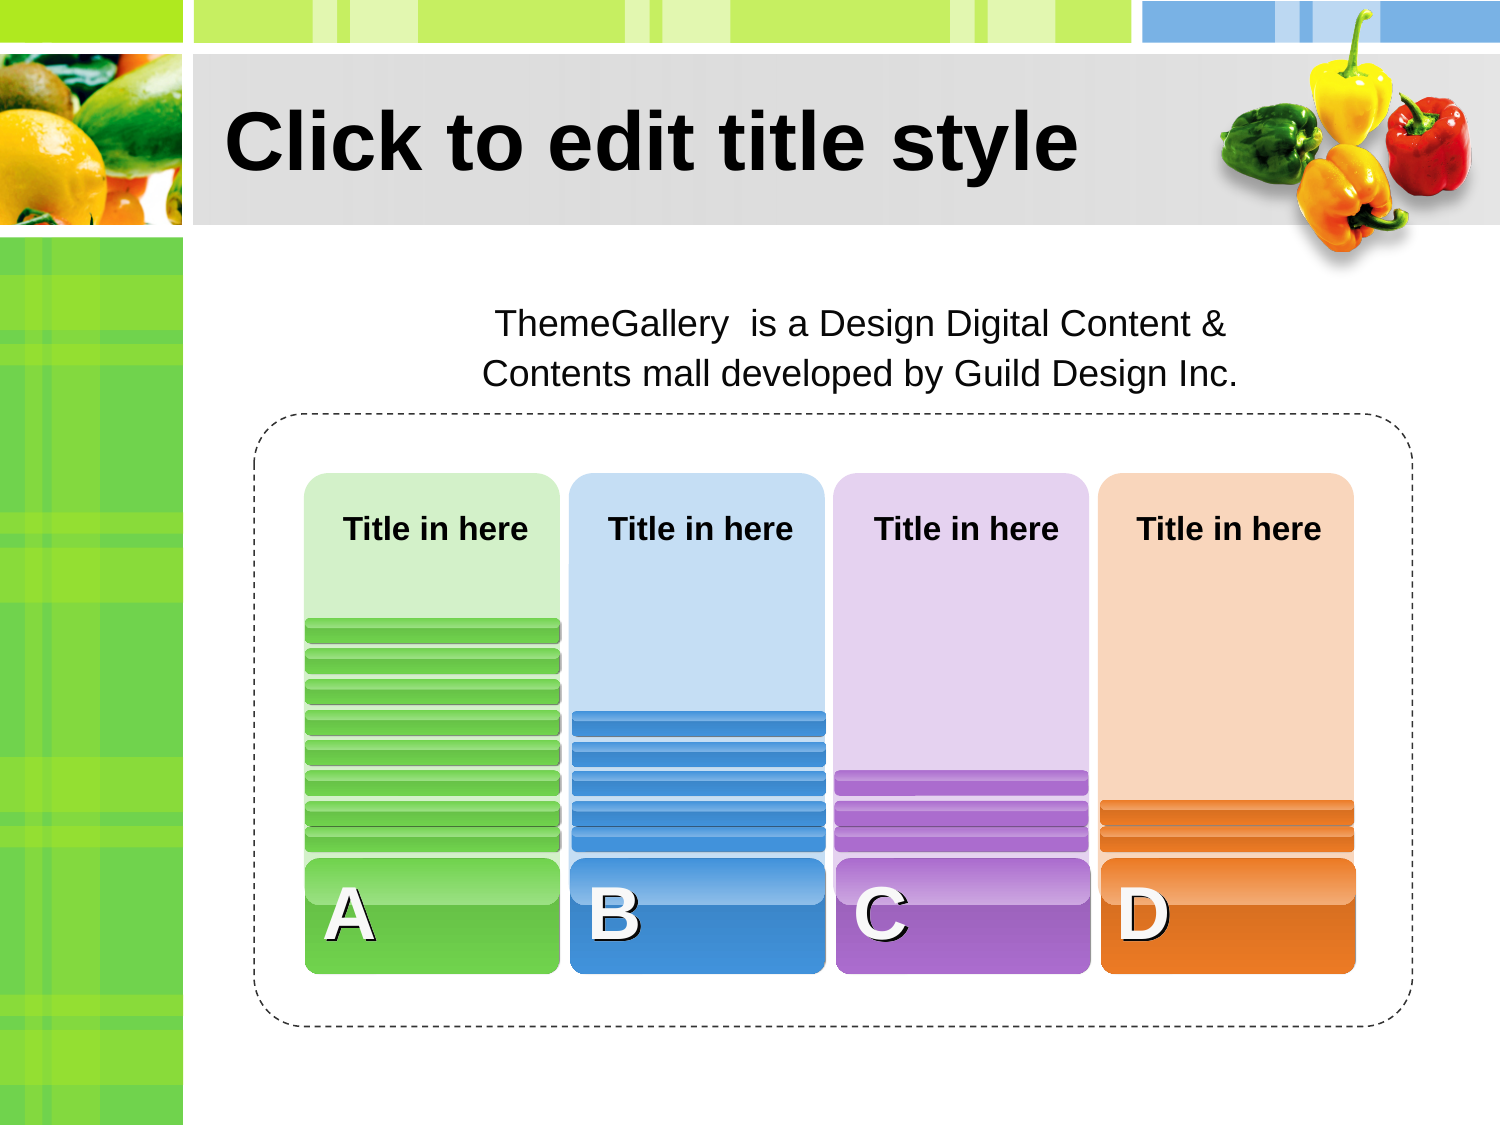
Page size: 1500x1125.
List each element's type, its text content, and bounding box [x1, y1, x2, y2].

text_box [834, 827, 1089, 852]
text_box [305, 827, 560, 852]
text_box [305, 801, 560, 827]
text_box ThemeGallery is a Design Digital Content & Contents mall developed by Guild Design Inc. [441, 287, 1280, 402]
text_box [571, 770, 826, 796]
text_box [1100, 799, 1355, 825]
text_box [835, 858, 1091, 974]
text_box Title in here [1112, 499, 1347, 555]
text_box [1097, 473, 1354, 894]
text_box [568, 473, 825, 892]
text_box Title in here [583, 499, 818, 555]
text_box [303, 473, 560, 887]
picture [0, 54, 182, 225]
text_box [1100, 858, 1356, 974]
text_box Title in here [849, 499, 1084, 555]
title Click to edit title style [209, 75, 1275, 200]
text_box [834, 800, 1089, 827]
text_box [1100, 826, 1355, 852]
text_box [305, 770, 560, 796]
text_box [305, 617, 560, 644]
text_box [571, 741, 826, 767]
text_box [305, 648, 560, 674]
text_box [833, 473, 1090, 894]
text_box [571, 711, 826, 737]
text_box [305, 709, 560, 736]
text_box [570, 858, 826, 974]
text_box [571, 801, 826, 827]
picture [1207, 9, 1483, 279]
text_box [571, 827, 826, 852]
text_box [304, 858, 560, 974]
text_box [834, 770, 1089, 796]
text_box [305, 739, 560, 766]
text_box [305, 679, 560, 705]
text_box [254, 413, 1413, 1027]
text_box Title in here [318, 499, 553, 555]
